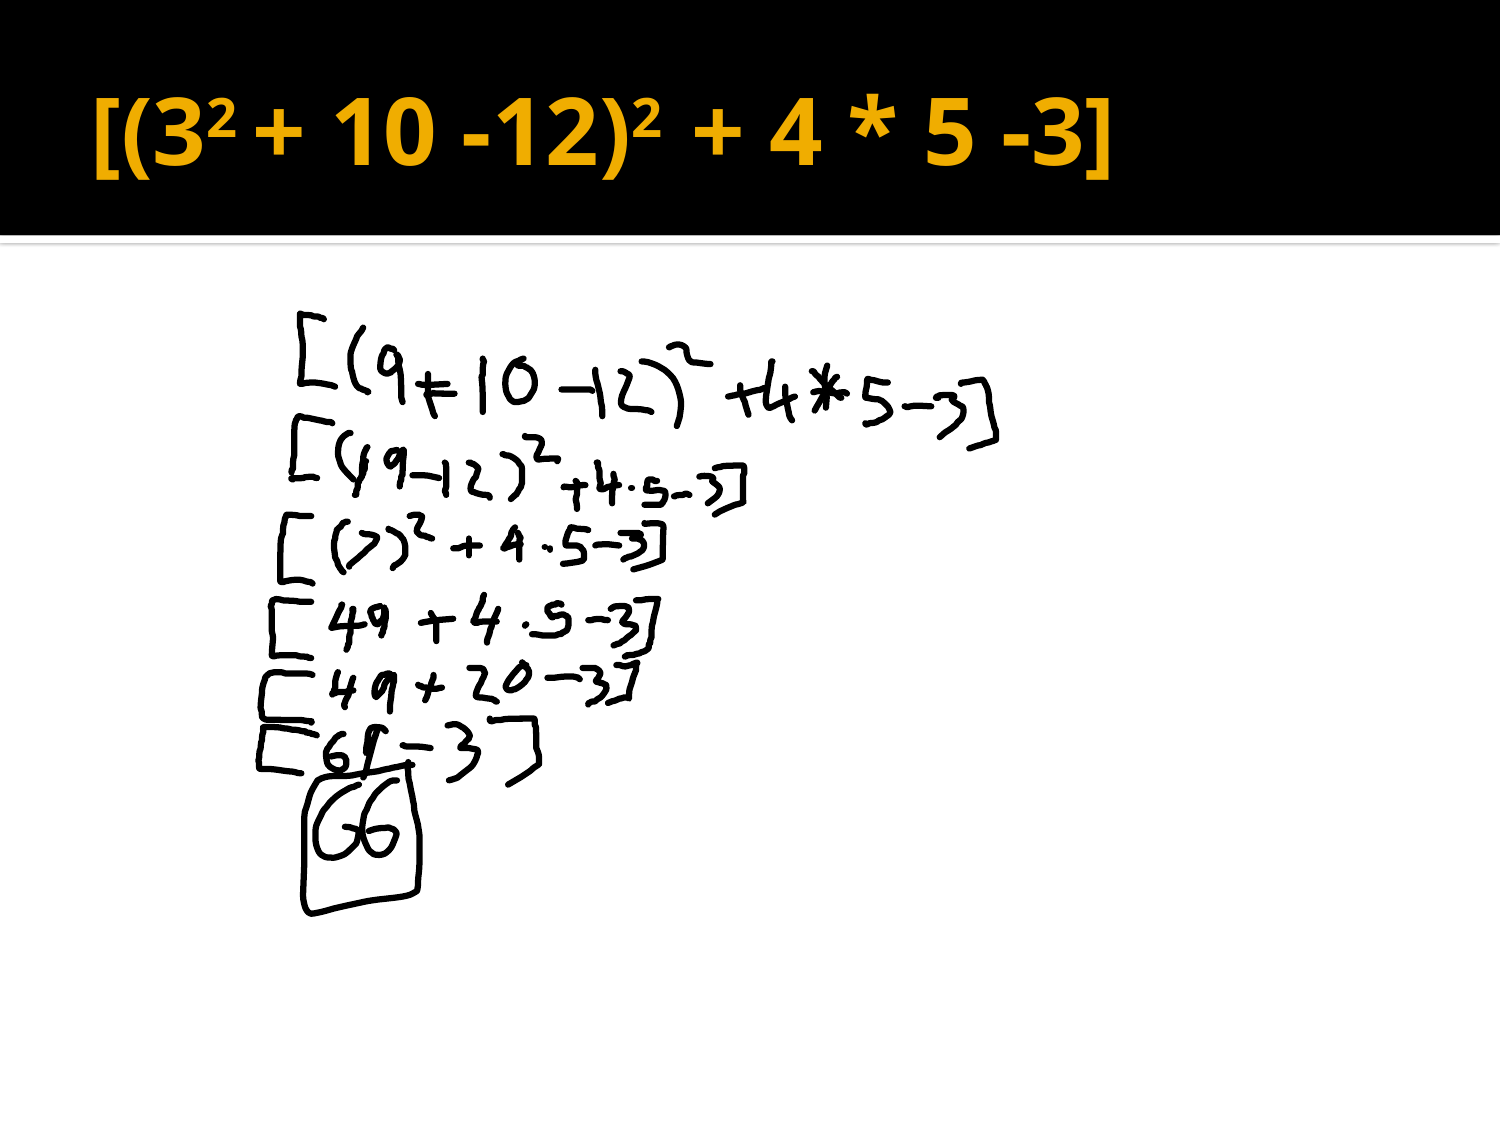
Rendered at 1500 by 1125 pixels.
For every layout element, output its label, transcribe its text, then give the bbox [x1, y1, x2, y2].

text_box [823, 365, 828, 391]
text_box [743, 387, 765, 395]
text_box [560, 388, 593, 392]
text_box [481, 358, 485, 413]
text_box [562, 526, 589, 565]
text_box [935, 394, 964, 438]
text_box [596, 462, 613, 490]
text_box [575, 480, 579, 510]
text_box [427, 373, 432, 393]
text_box [531, 602, 570, 637]
text_box [330, 604, 352, 629]
text_box [620, 370, 652, 413]
text_box [673, 493, 690, 497]
text_box [299, 313, 336, 388]
text_box [624, 598, 659, 658]
text_box [331, 671, 349, 696]
text_box [864, 378, 891, 425]
text_box [337, 432, 354, 480]
text_box [620, 532, 641, 560]
text_box [540, 543, 549, 551]
text_box [812, 390, 848, 395]
text_box [431, 686, 443, 690]
text_box [325, 733, 347, 771]
text_box [594, 543, 620, 547]
text_box [409, 514, 433, 540]
text_box [350, 327, 369, 393]
text_box [385, 449, 405, 487]
text_box [361, 446, 368, 473]
text_box [546, 675, 581, 680]
text_box [430, 612, 437, 642]
text_box [348, 532, 378, 568]
text_box [504, 358, 536, 403]
text_box [668, 343, 712, 365]
text_box [714, 464, 745, 516]
text_box [352, 614, 366, 627]
text_box [425, 392, 456, 396]
text_box [345, 608, 354, 651]
text_box [960, 379, 997, 450]
text_box [302, 761, 421, 915]
text_box [632, 522, 664, 570]
text_box [402, 744, 432, 749]
text_box [501, 453, 523, 500]
text_box [411, 474, 440, 479]
text_box [517, 532, 521, 561]
text_box [379, 346, 404, 403]
text_box [291, 415, 333, 473]
text_box [784, 386, 793, 421]
text_box [417, 684, 429, 689]
text_box [373, 673, 395, 713]
text_box [698, 475, 714, 504]
text_box [502, 526, 518, 549]
text_box [489, 718, 540, 786]
text_box [452, 545, 468, 549]
text_box [468, 462, 491, 499]
text_box [827, 376, 838, 391]
text_box [486, 608, 499, 644]
text_box [424, 674, 435, 701]
text_box [290, 476, 318, 480]
text_box [594, 369, 603, 417]
text_box [765, 360, 796, 409]
text_box [354, 460, 367, 496]
text_box [472, 594, 494, 624]
text_box [607, 662, 638, 704]
text_box [260, 671, 314, 724]
text_box [739, 384, 750, 416]
text_box [343, 677, 354, 708]
text_box [447, 723, 479, 781]
text_box [610, 605, 631, 646]
text_box [387, 528, 406, 569]
text_box [257, 726, 318, 774]
text_box [279, 514, 313, 584]
text_box [814, 393, 825, 412]
text_box [505, 661, 530, 691]
text_box [270, 598, 312, 659]
text_box [627, 484, 636, 492]
text_box [643, 478, 666, 506]
title [(32 + 10 -12)2 + 4 * 5 -3] [75, 24, 1425, 231]
text_box [641, 360, 682, 427]
text_box [333, 521, 349, 573]
text_box [369, 605, 387, 636]
text_box [582, 667, 607, 705]
text_box [611, 473, 616, 504]
text_box [468, 667, 498, 703]
text_box [364, 726, 387, 772]
text_box [427, 395, 436, 417]
text_box [524, 435, 559, 462]
